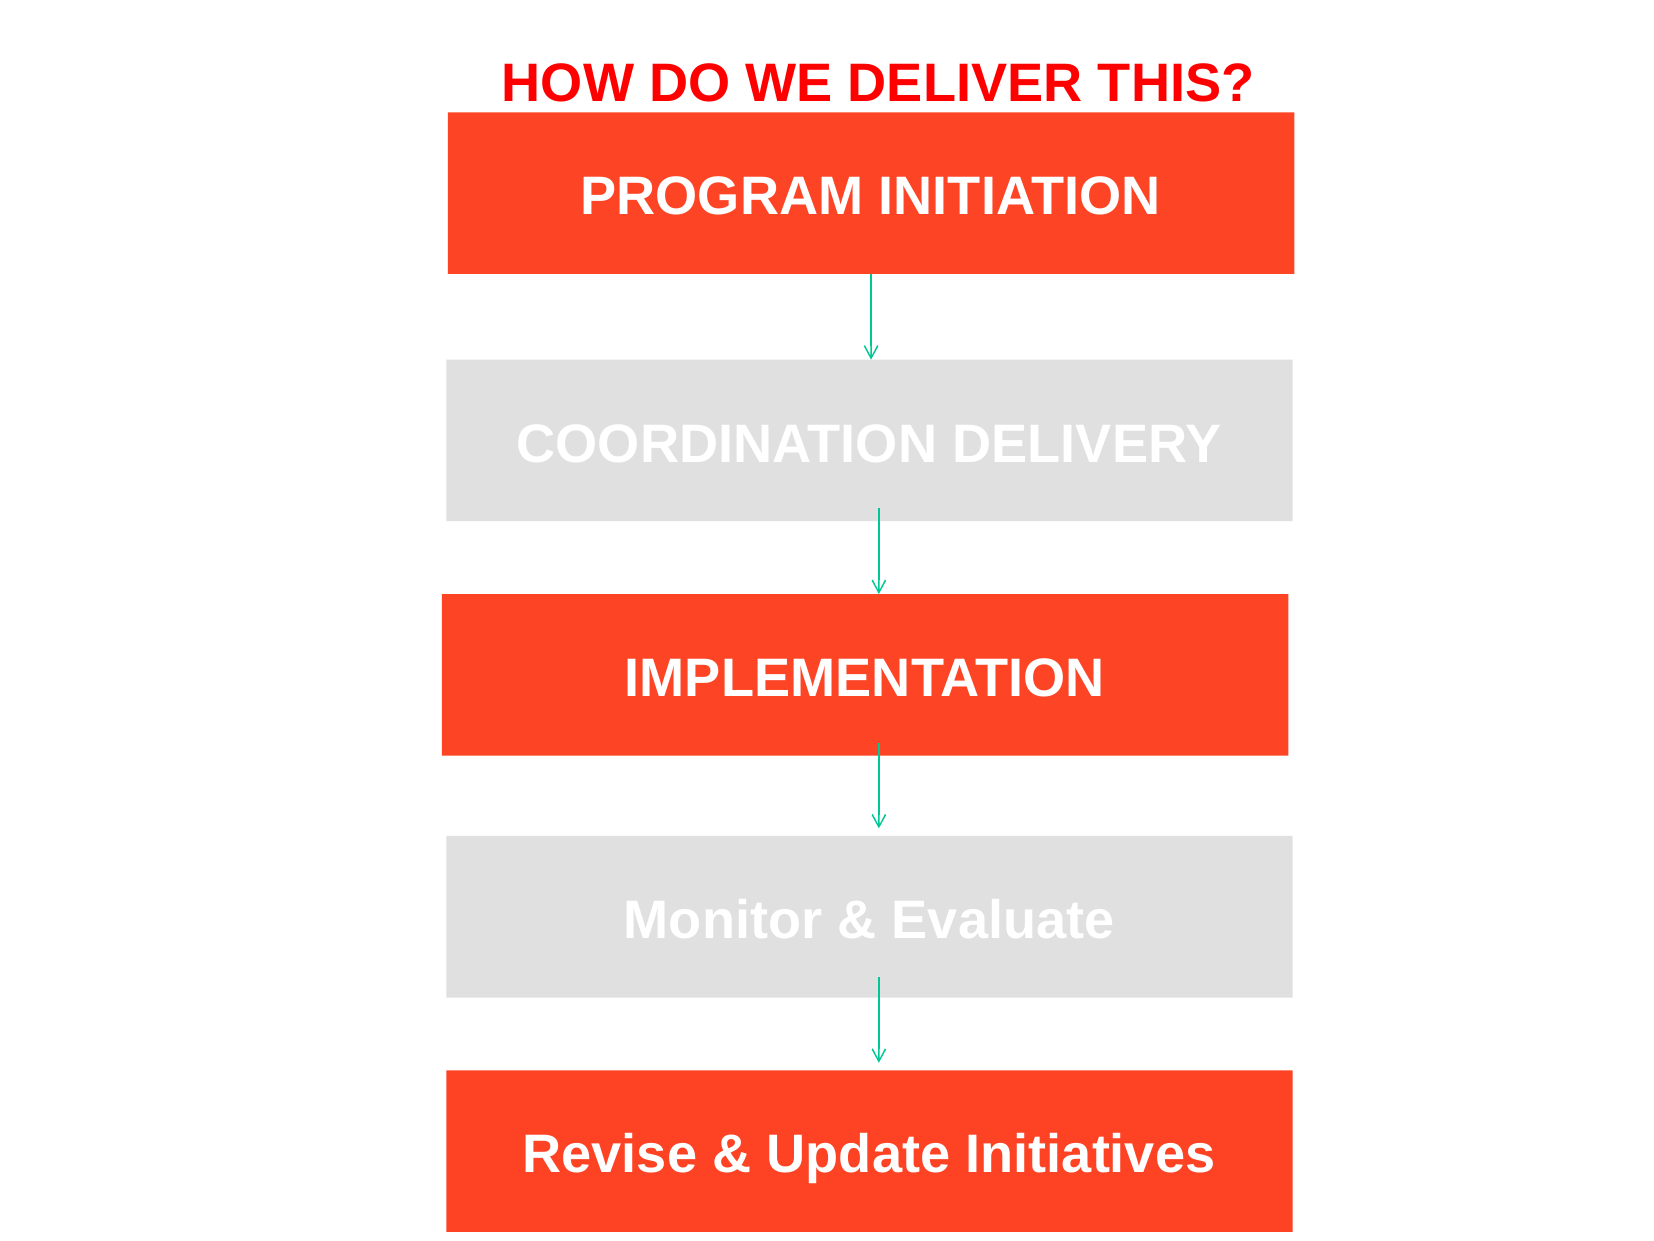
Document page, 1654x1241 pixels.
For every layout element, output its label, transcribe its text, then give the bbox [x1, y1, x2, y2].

text_box Monitor & Evaluate [446, 835, 1293, 998]
text_box PROGRAM INITIATION [447, 132, 1295, 274]
text_box Revise & Update Initiatives [446, 1070, 1293, 1232]
text_box COORDINATION DELIVERY [446, 359, 1293, 522]
text_box IMPLEMENTATION [441, 594, 1289, 756]
text_box HOW DO WE DELIVER THIS? [318, 0, 1439, 132]
